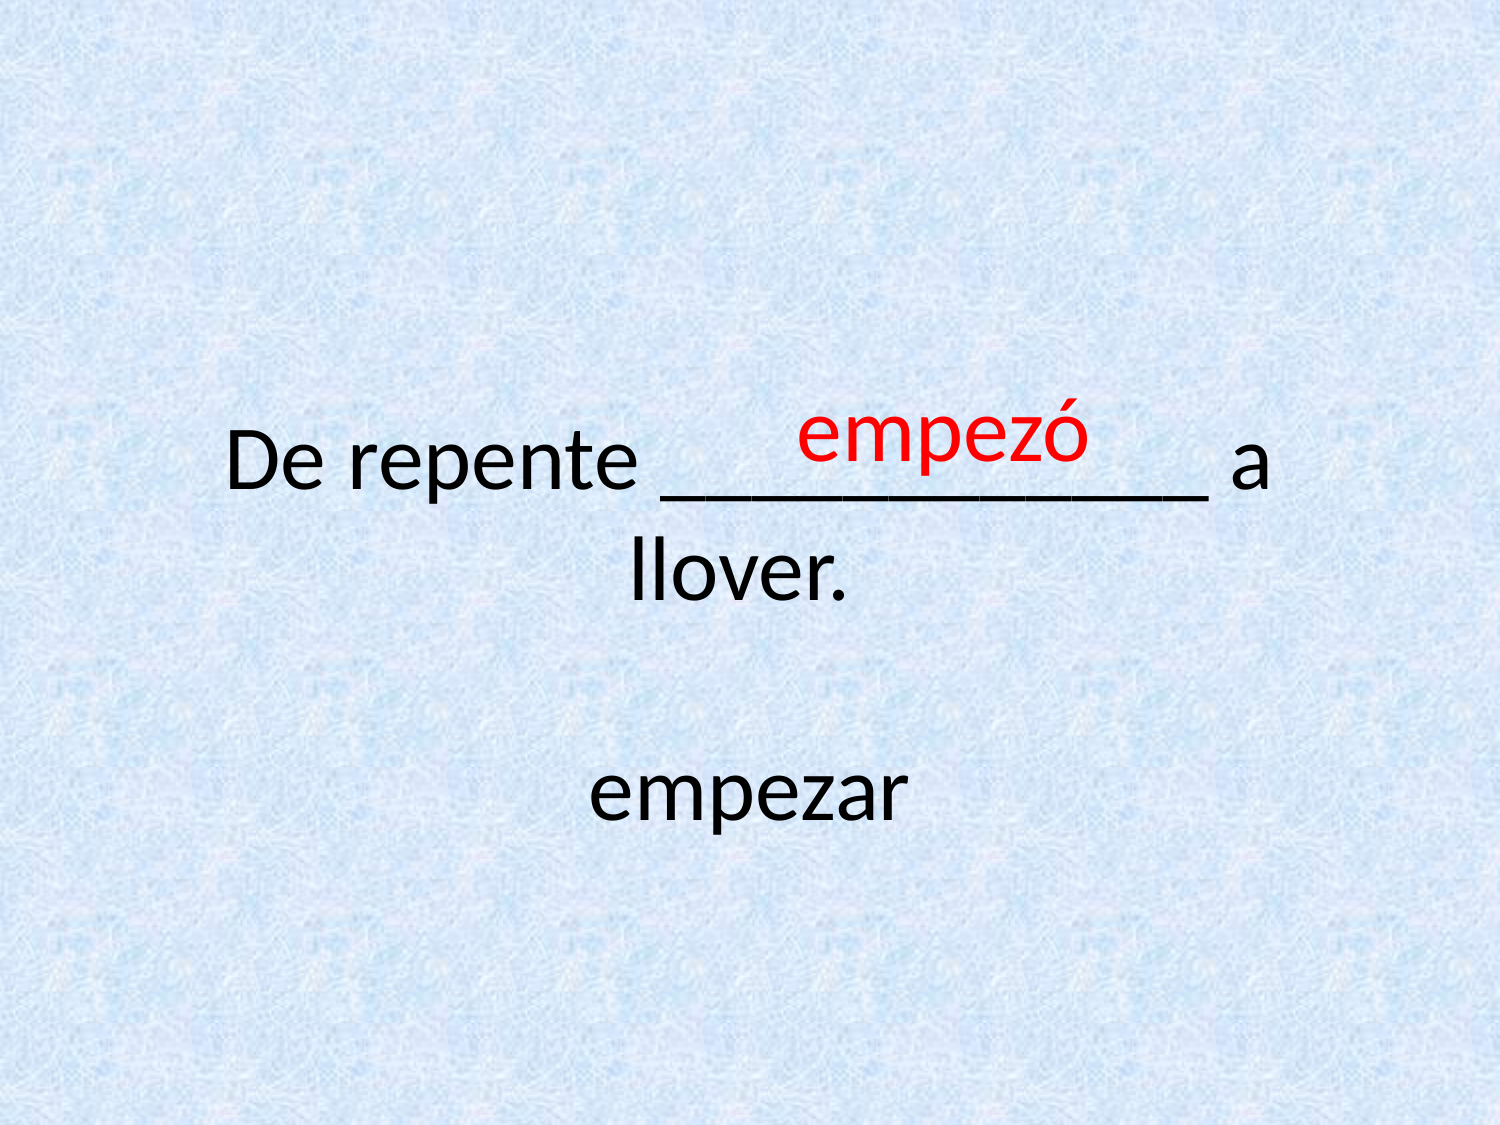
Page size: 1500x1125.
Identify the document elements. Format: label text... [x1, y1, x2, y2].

title De repente ____________ a llover. empezar [112, 349, 1388, 888]
subtitle empezó [749, 362, 1138, 501]
picture [0, 0, 1500, 1125]
